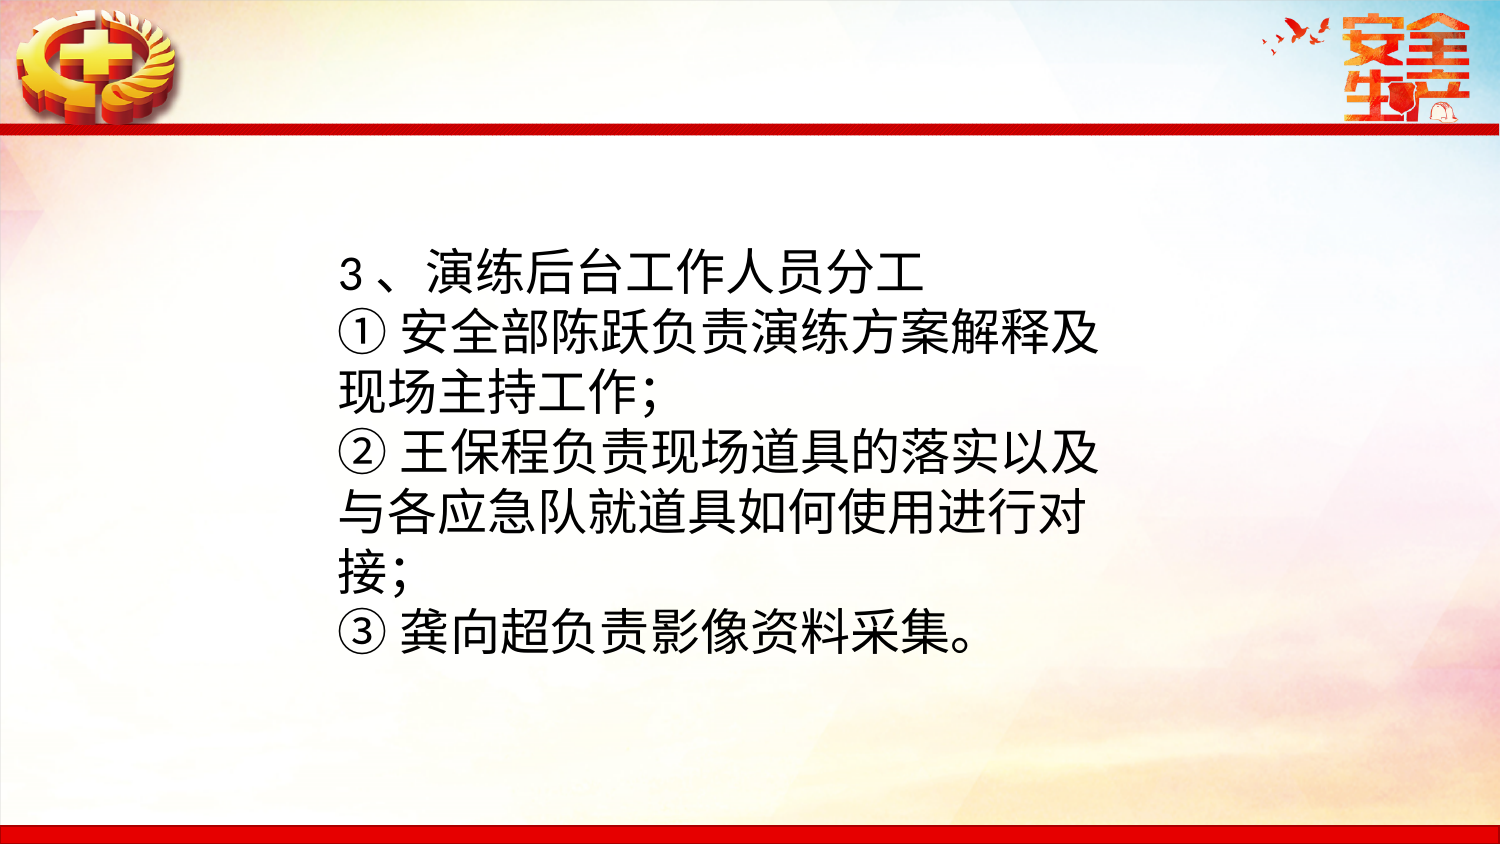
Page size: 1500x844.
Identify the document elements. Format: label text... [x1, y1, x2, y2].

text_box 3、演练后台工作人员分工 ①安全部陈跃负责演练方案解释及现场主持工作； ②王保程负责现场道具的落实以及与各应急队就道具如何使用进行对接； ③龚向超负责影像资料采集。 [323, 232, 1157, 668]
picture [0, 0, 1500, 125]
picture [0, 136, 1500, 825]
